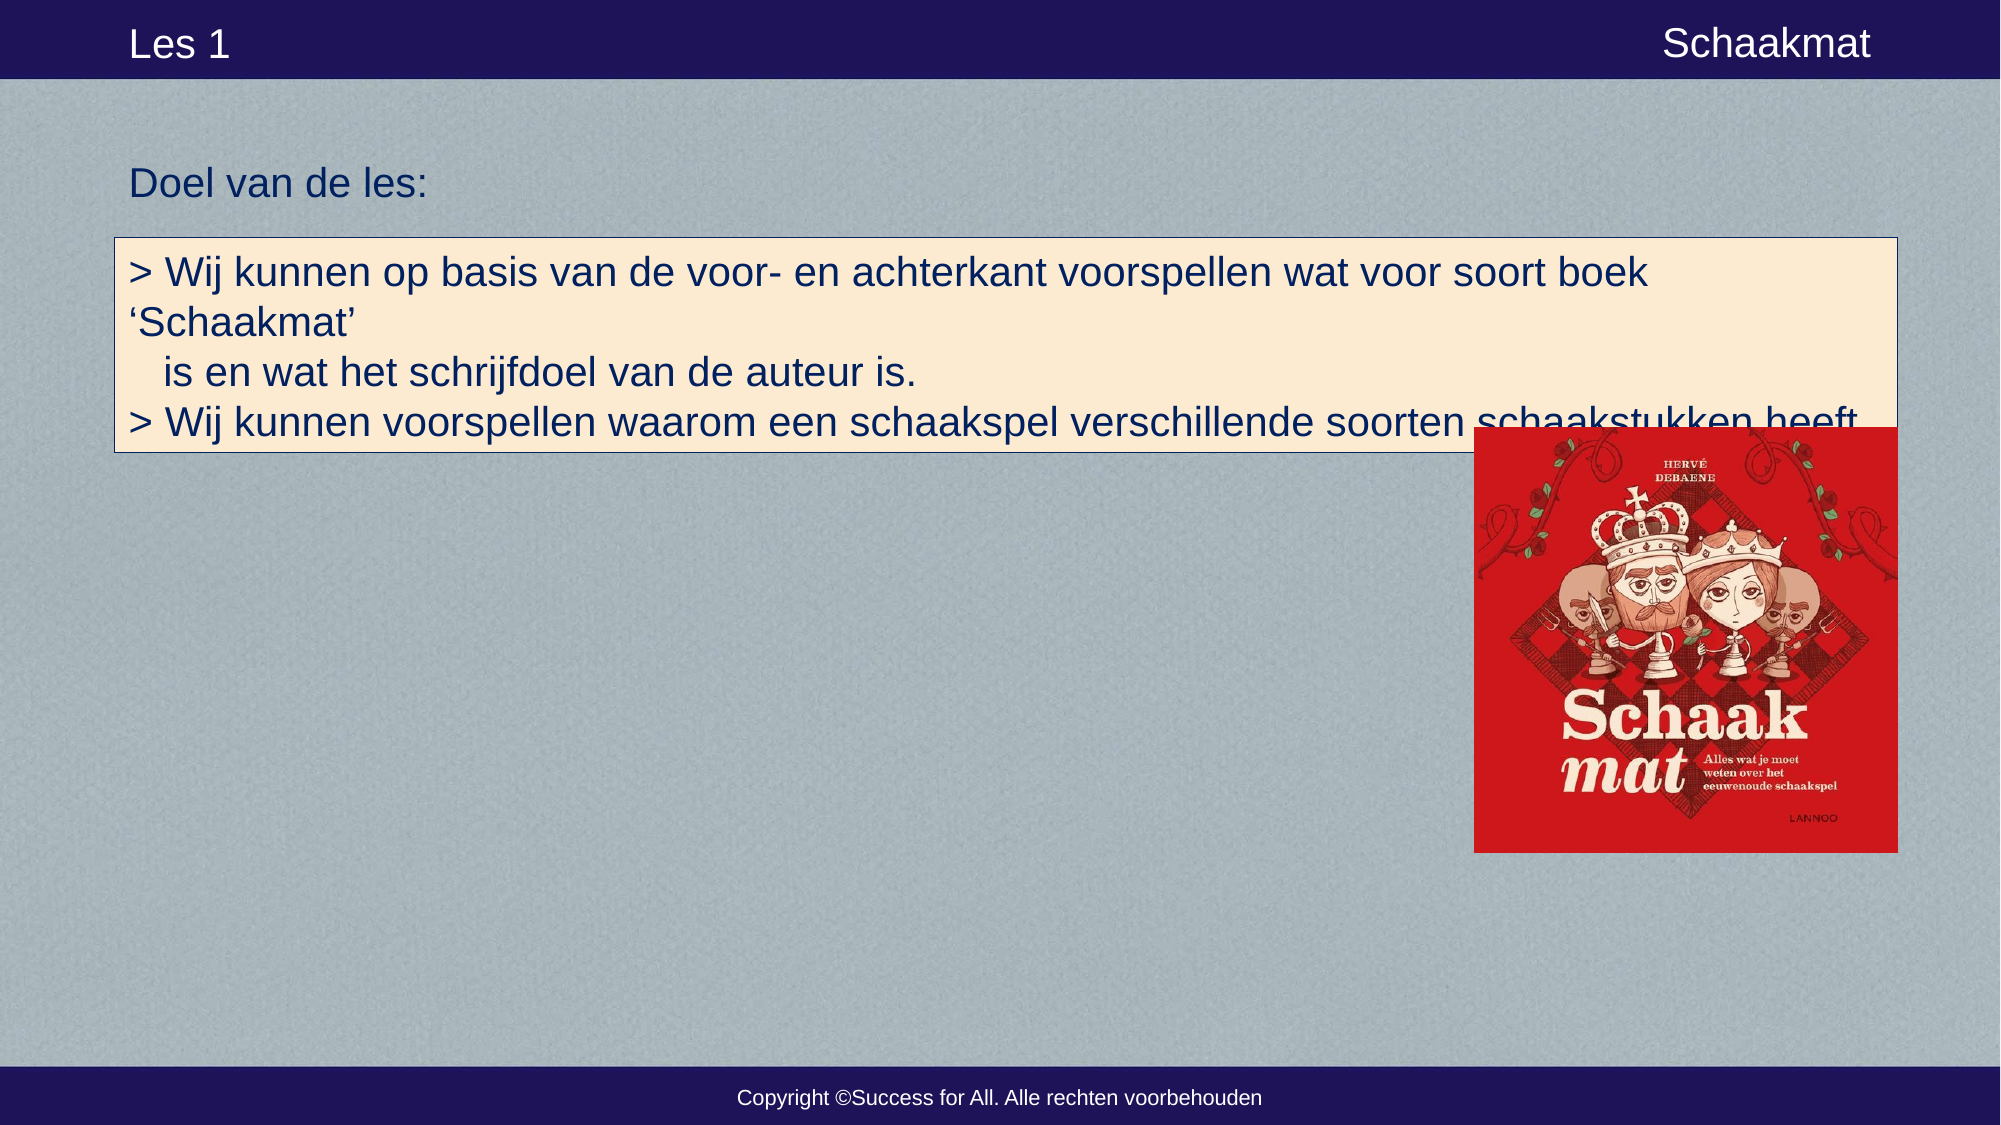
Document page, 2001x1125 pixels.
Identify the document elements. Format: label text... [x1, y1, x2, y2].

picture [0, 0, 2001, 1125]
text_box Doel van de les: [113, 148, 1635, 214]
text_box Schaakmat [999, 8, 1886, 73]
text_box Copyright ©Success for All. Alle rechten voorbehouden [0, 1076, 2000, 1125]
text_box Les 1 [114, 9, 354, 75]
text_box > Wij kunnen op basis van de voor- en achterkant voorspellen wat voor soort boek ‘Schaakmat’ is en wat het schrijfdoel van de auteur is. > Wij kunnen voorspellen waarom een schaakspel verschillende soorten schaakstukken heeft. [114, 237, 1898, 453]
